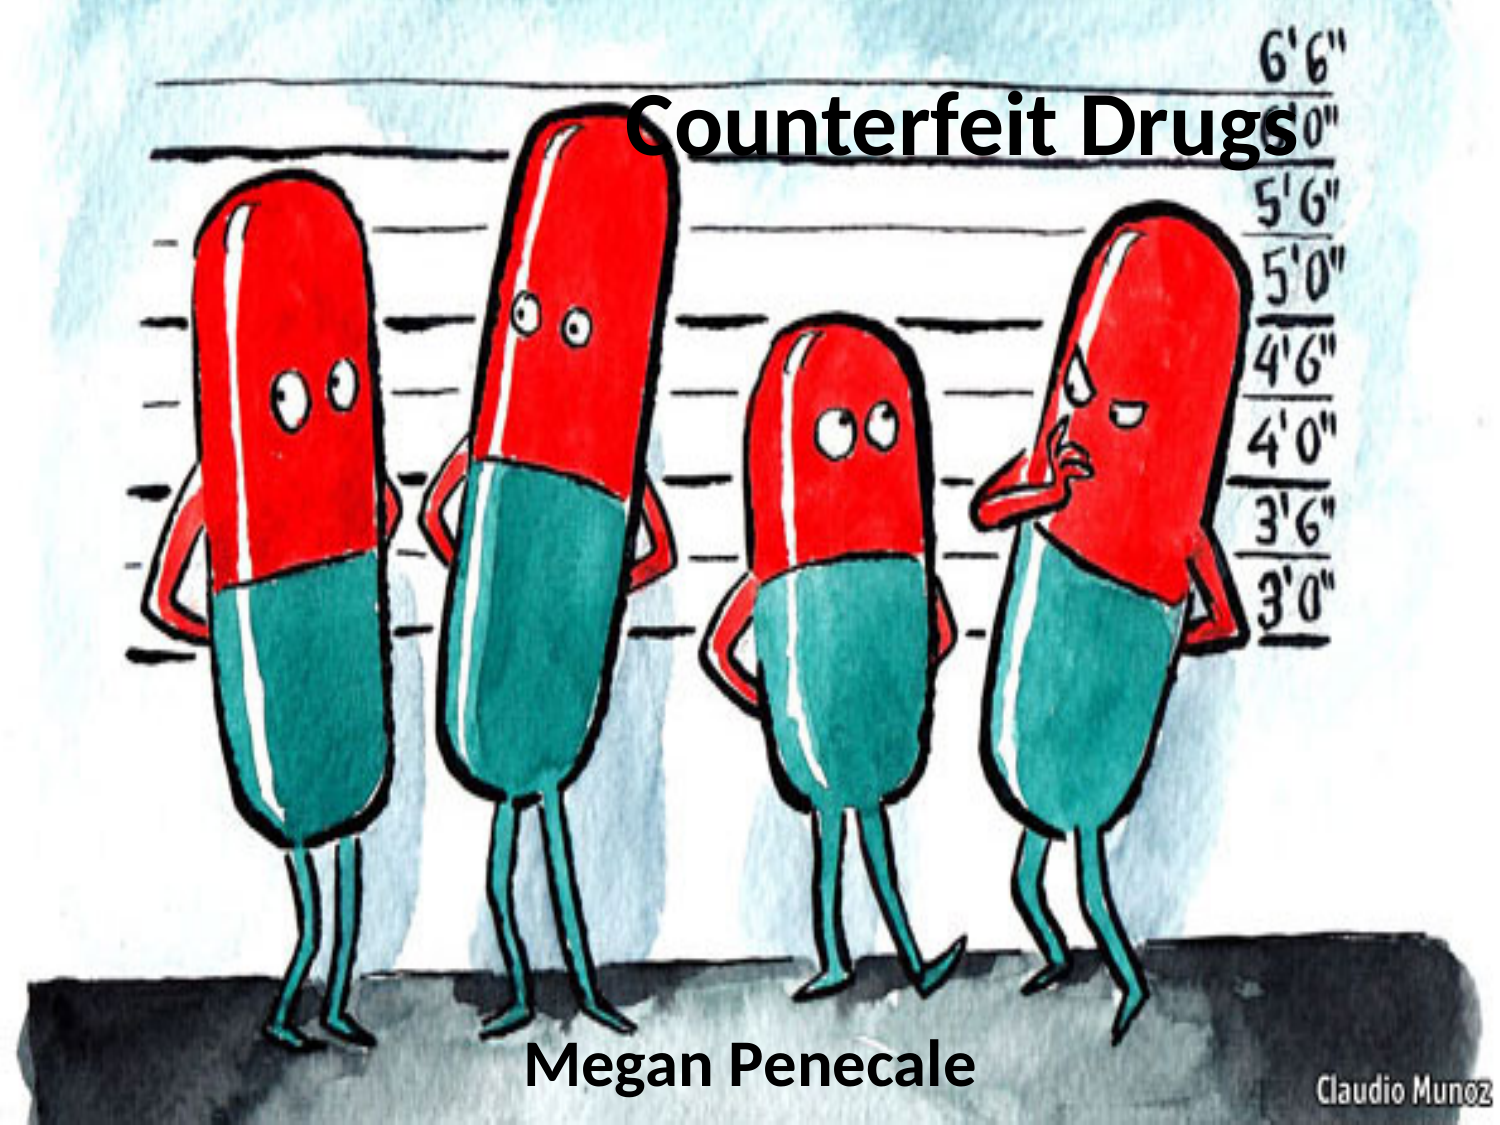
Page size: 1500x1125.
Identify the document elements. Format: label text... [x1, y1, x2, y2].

picture [0, 0, 1500, 1125]
title Counterfeit Drugs [324, 24, 1500, 213]
subtitle Megan Penecale [225, 1012, 1275, 1125]
